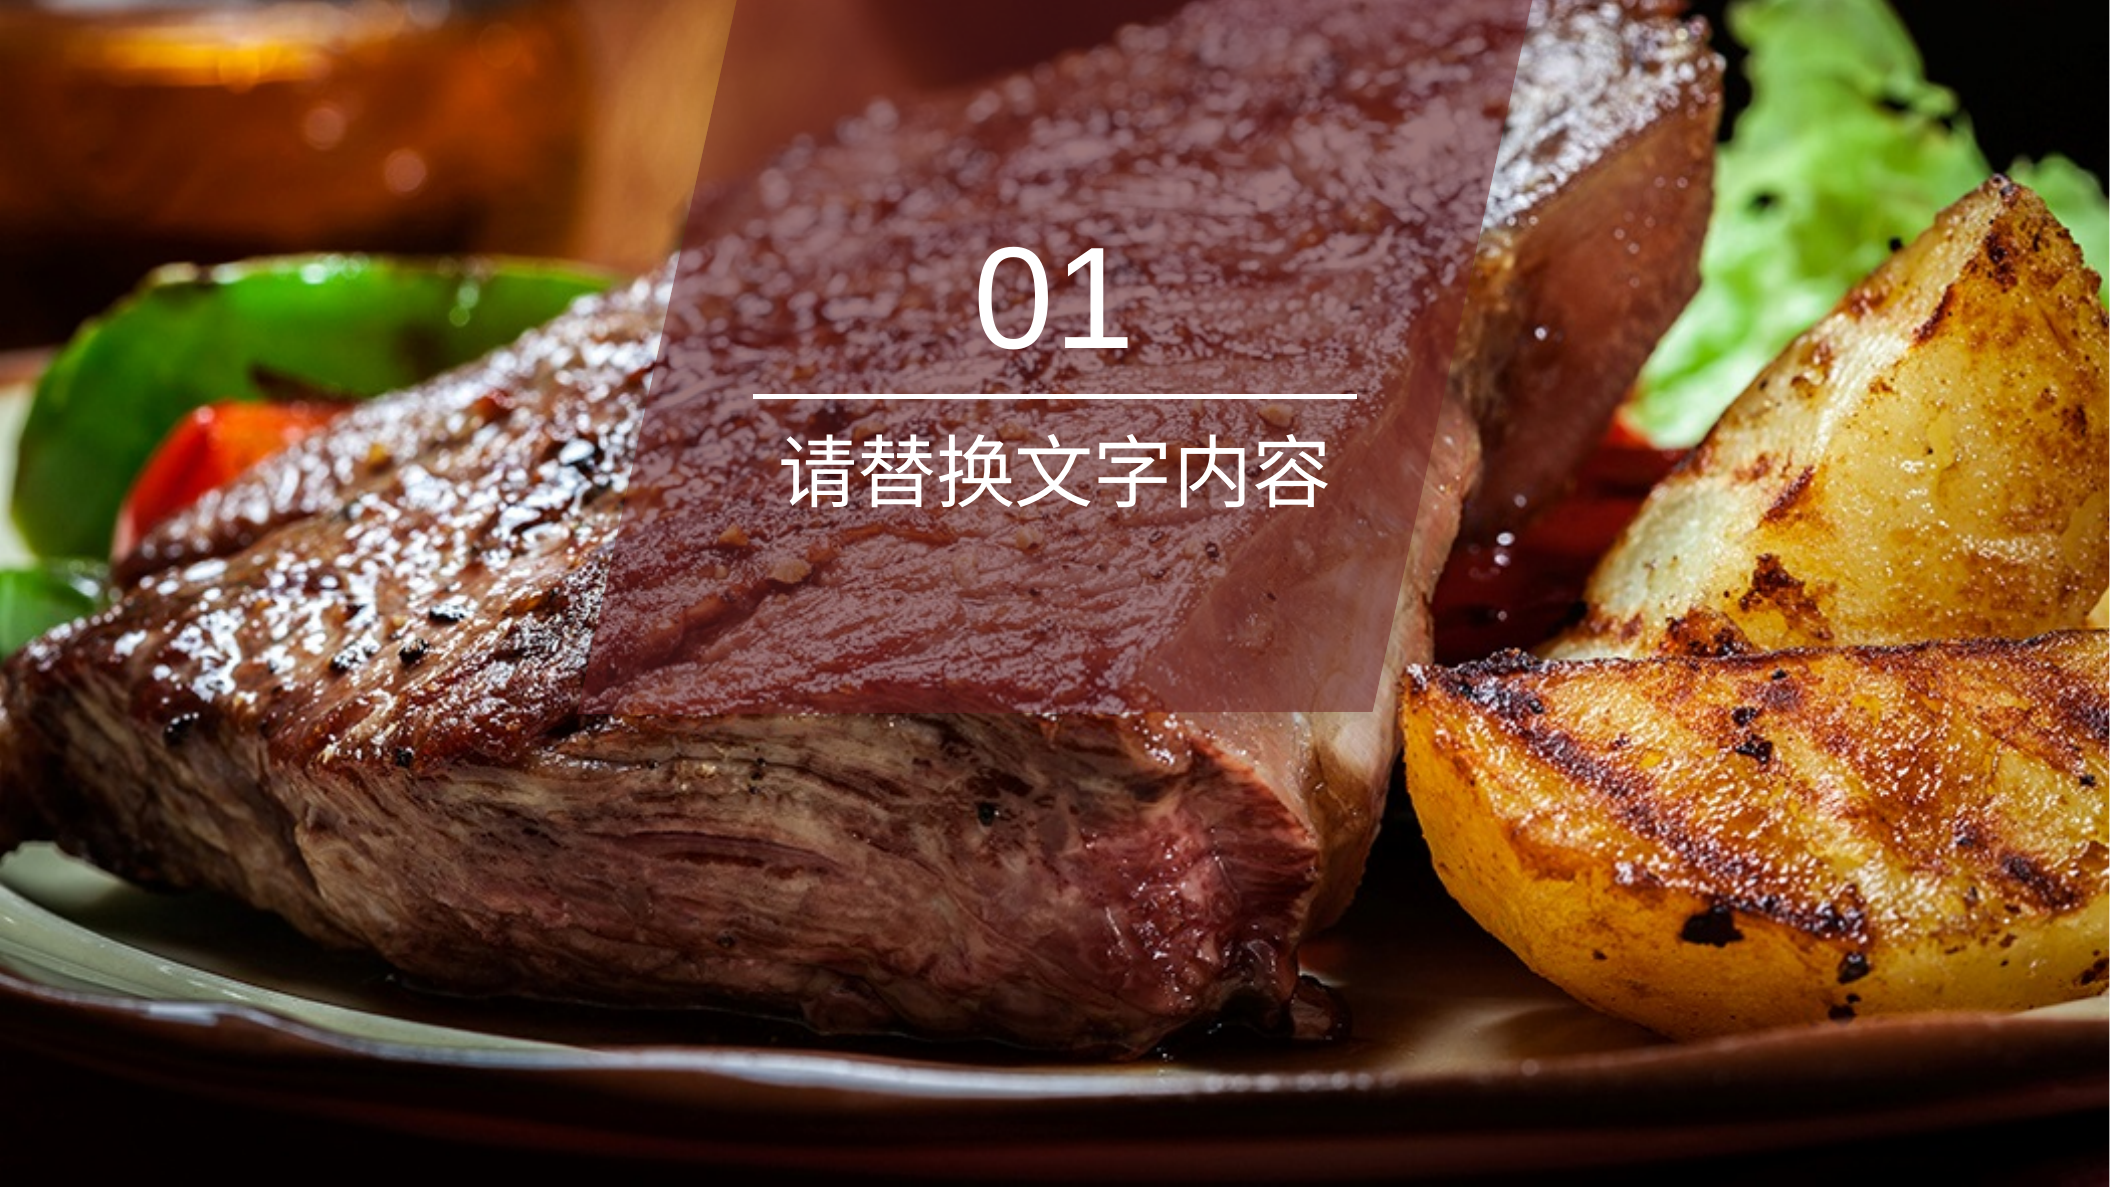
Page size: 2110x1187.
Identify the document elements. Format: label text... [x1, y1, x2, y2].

text_box [575, 0, 1534, 716]
text_box [0, 0, 2110, 1187]
text_box 01 [934, 203, 1176, 378]
text_box 请替换文字内容 [734, 422, 1375, 518]
